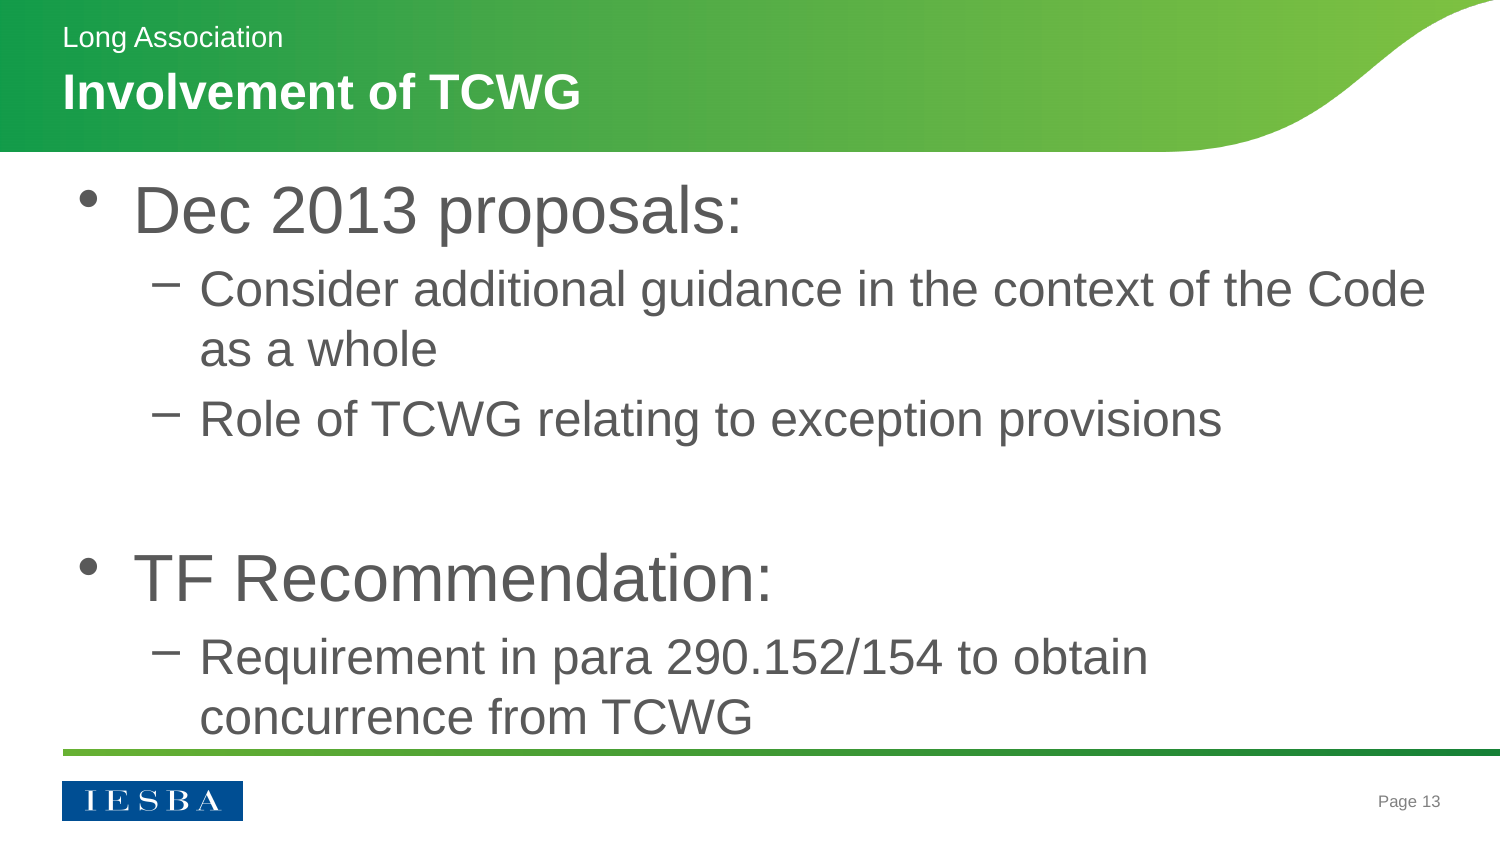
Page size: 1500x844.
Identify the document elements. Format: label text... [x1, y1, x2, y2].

picture [0, 0, 1497, 152]
title Involvement of TCWG [62, 56, 1300, 122]
list Dec 2013 proposals: Consider additional guidance in the context of the Code as a whole Role of TCWG relating to exception provisions TF Recommendation: Requirement in para 290.152/154 to obtain concurrence from TCWG [62, 159, 1450, 747]
picture [62, 781, 243, 821]
subtitle Long Association [62, 18, 500, 47]
